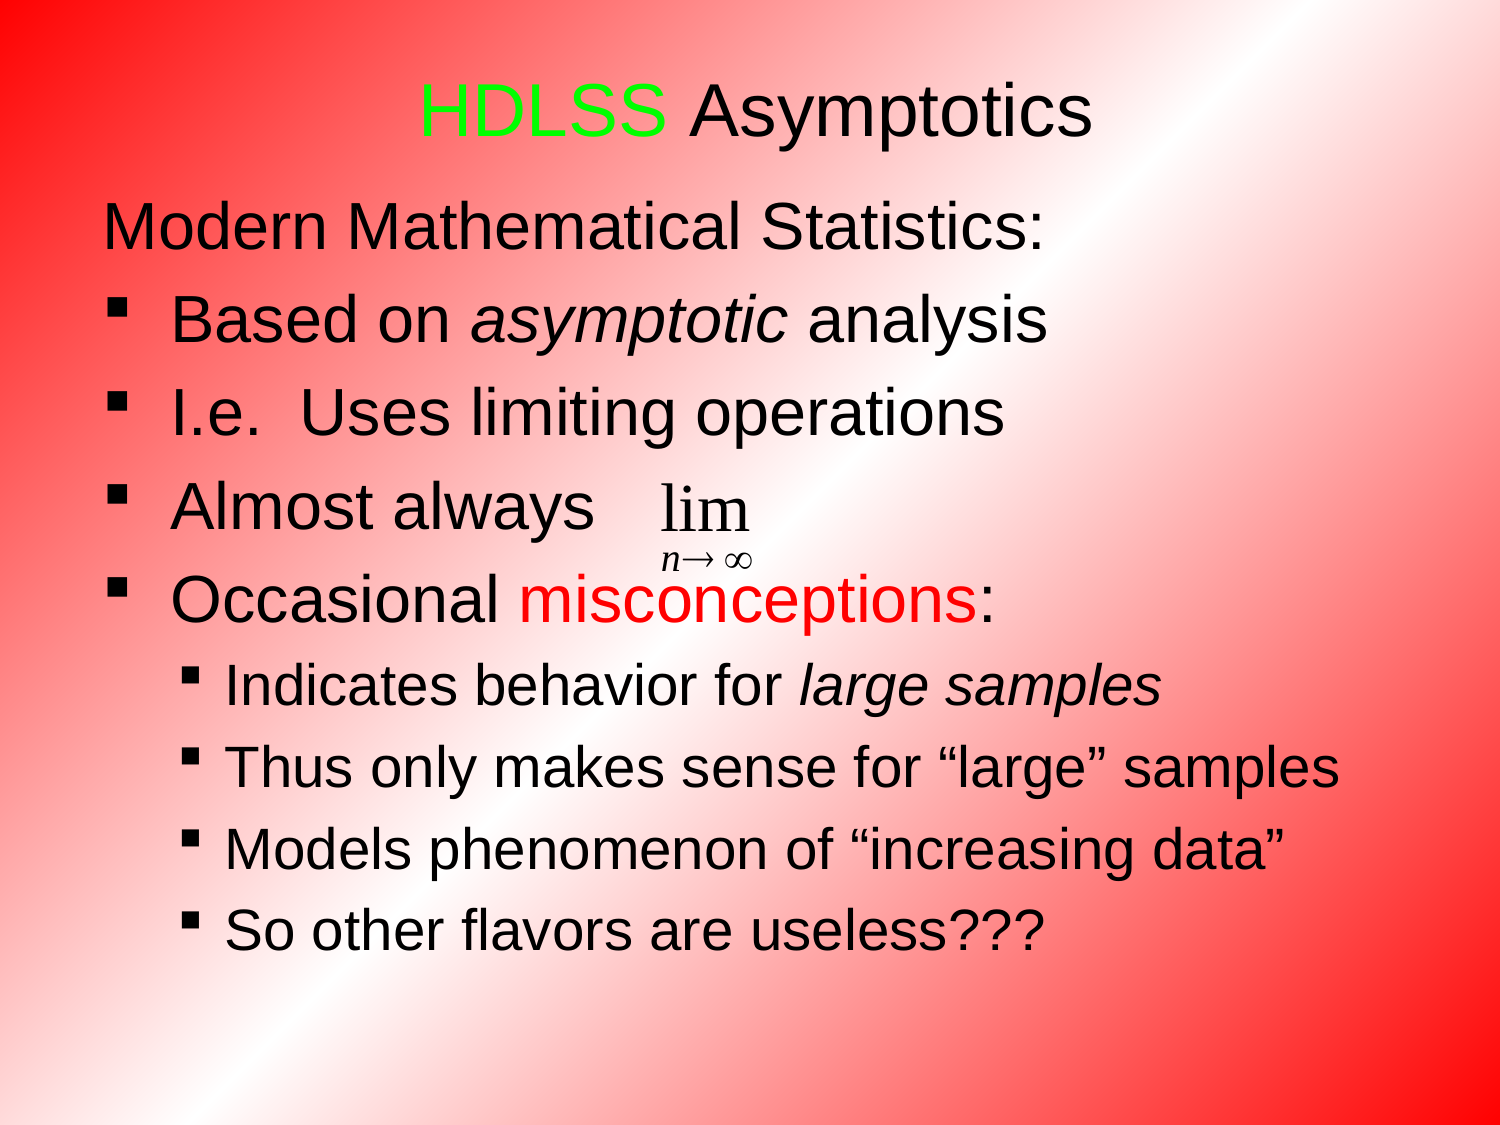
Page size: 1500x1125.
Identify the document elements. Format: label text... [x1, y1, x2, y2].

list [649, 462, 765, 589]
title HDLSS Asymptotics [50, 24, 1463, 188]
list Modern Mathematical Statistics: Based on asymptotic analysis I.e. Uses limiting operations Almost always Occasional misconceptions: Indicates behavior for large samples Thus only makes sense for “large” samples Models phenomenon of “increasing data” So other flavors are useless??? [87, 174, 1409, 1013]
